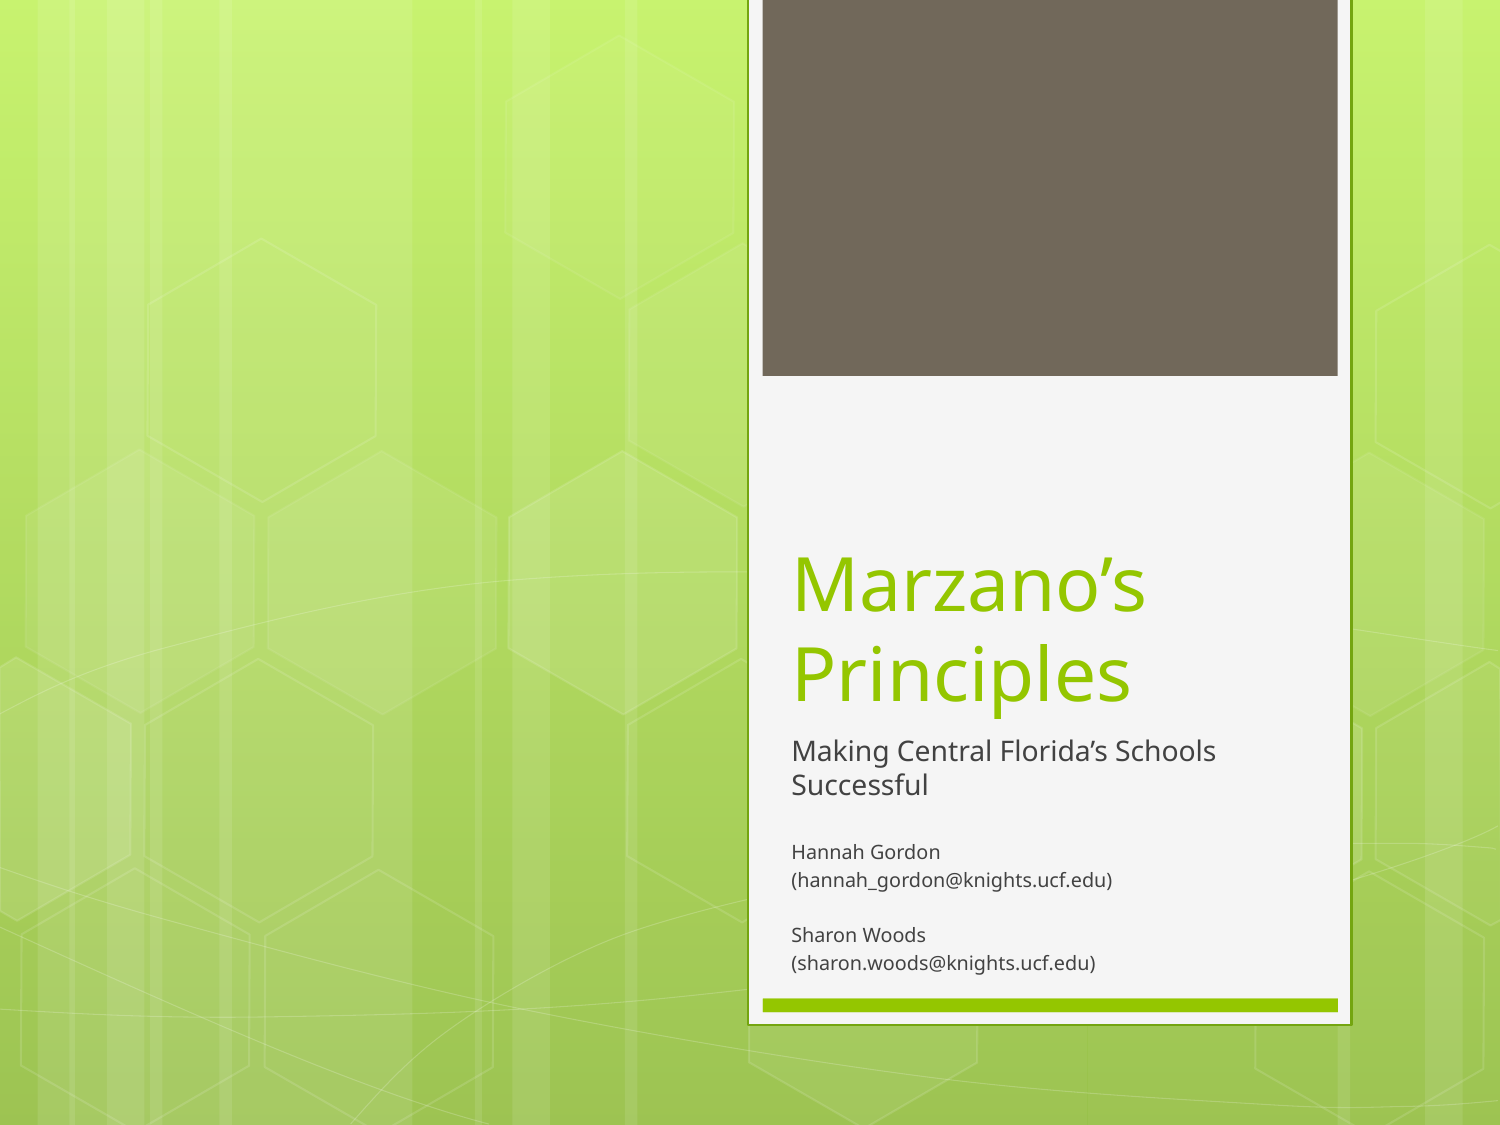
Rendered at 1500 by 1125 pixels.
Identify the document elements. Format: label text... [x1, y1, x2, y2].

subtitle Making Central Florida’s Schools Successful Hannah Gordon (hannah_gordon@knights.ucf.edu) Sharon Woods (sharon.woods@knights.ucf.edu) [776, 725, 1320, 988]
title Marzano’s Principles [776, 444, 1320, 724]
